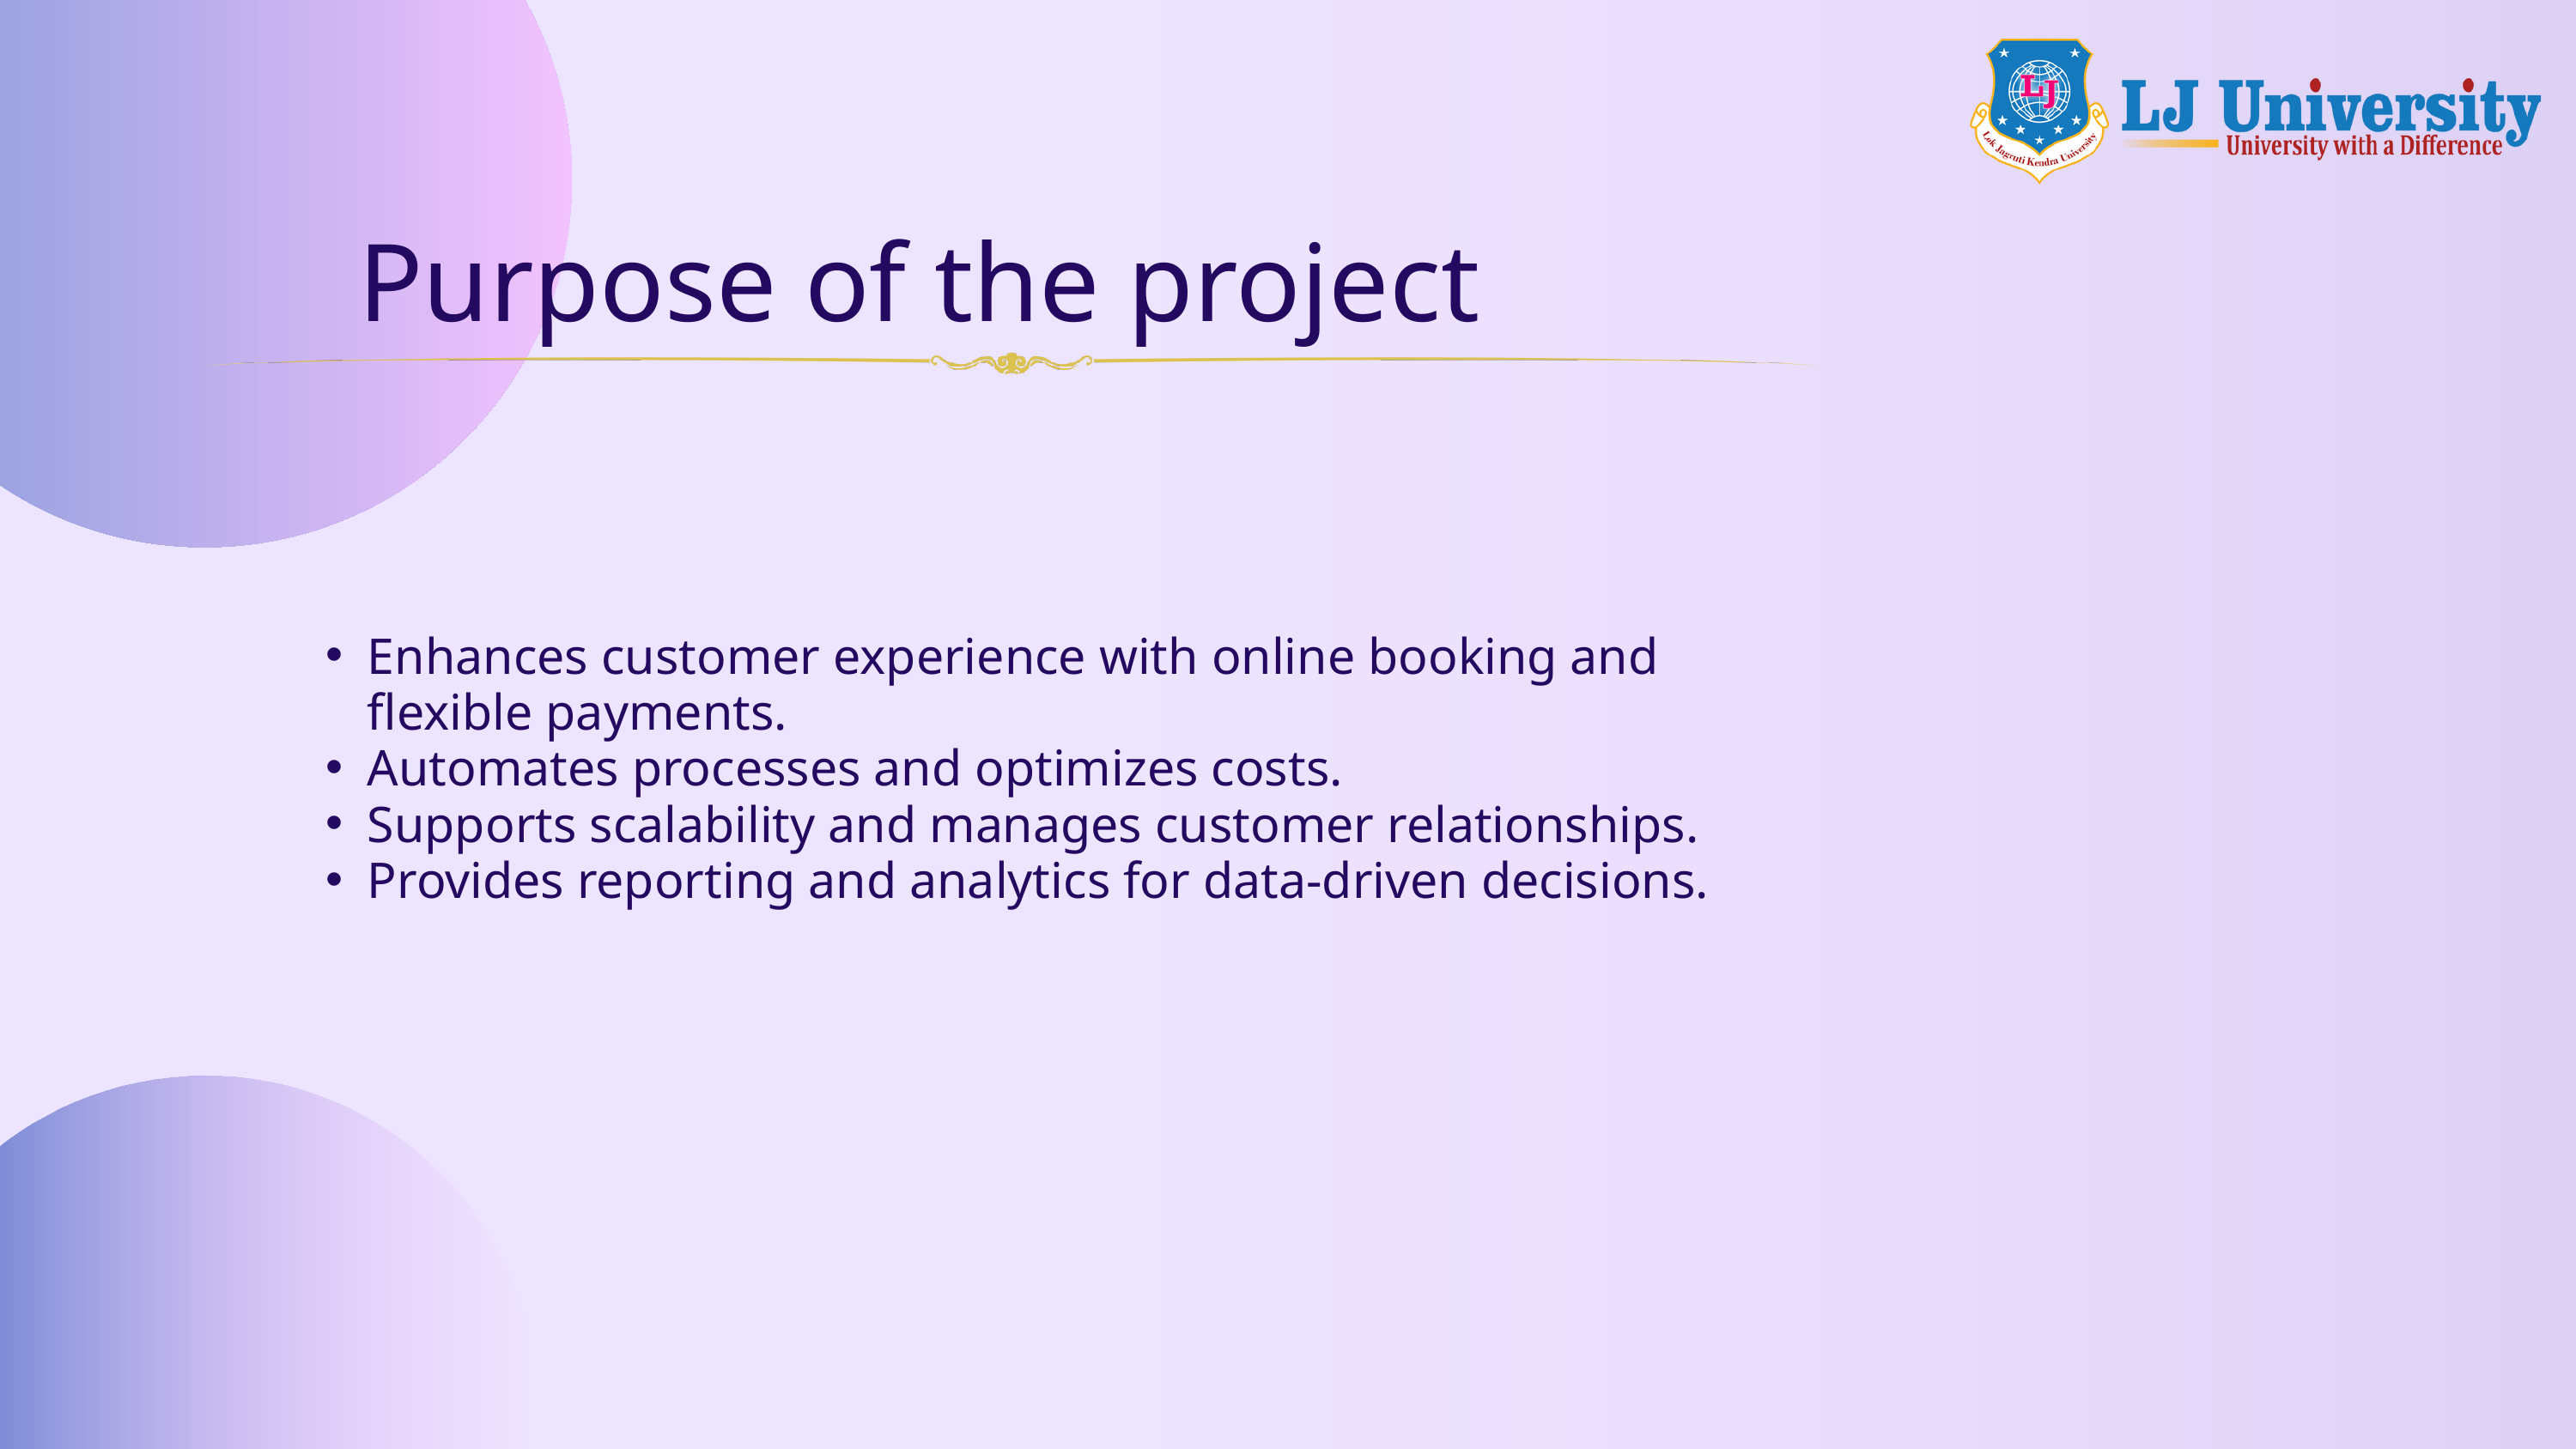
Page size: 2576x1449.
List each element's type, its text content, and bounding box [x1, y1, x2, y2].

text_box Purpose of the project [576, 257, 1019, 343]
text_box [0, 1075, 538, 1449]
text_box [0, 0, 573, 548]
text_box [1024, 0, 2576, 1449]
text_box [576, 350, 1019, 376]
text_box Enhances customer experience with online booking and flexible payments. Automates processes and optimizes costs. Supports scalability and manages customer relationships. Provides reporting and analytics for data-driven decisions. [283, 627, 1019, 908]
